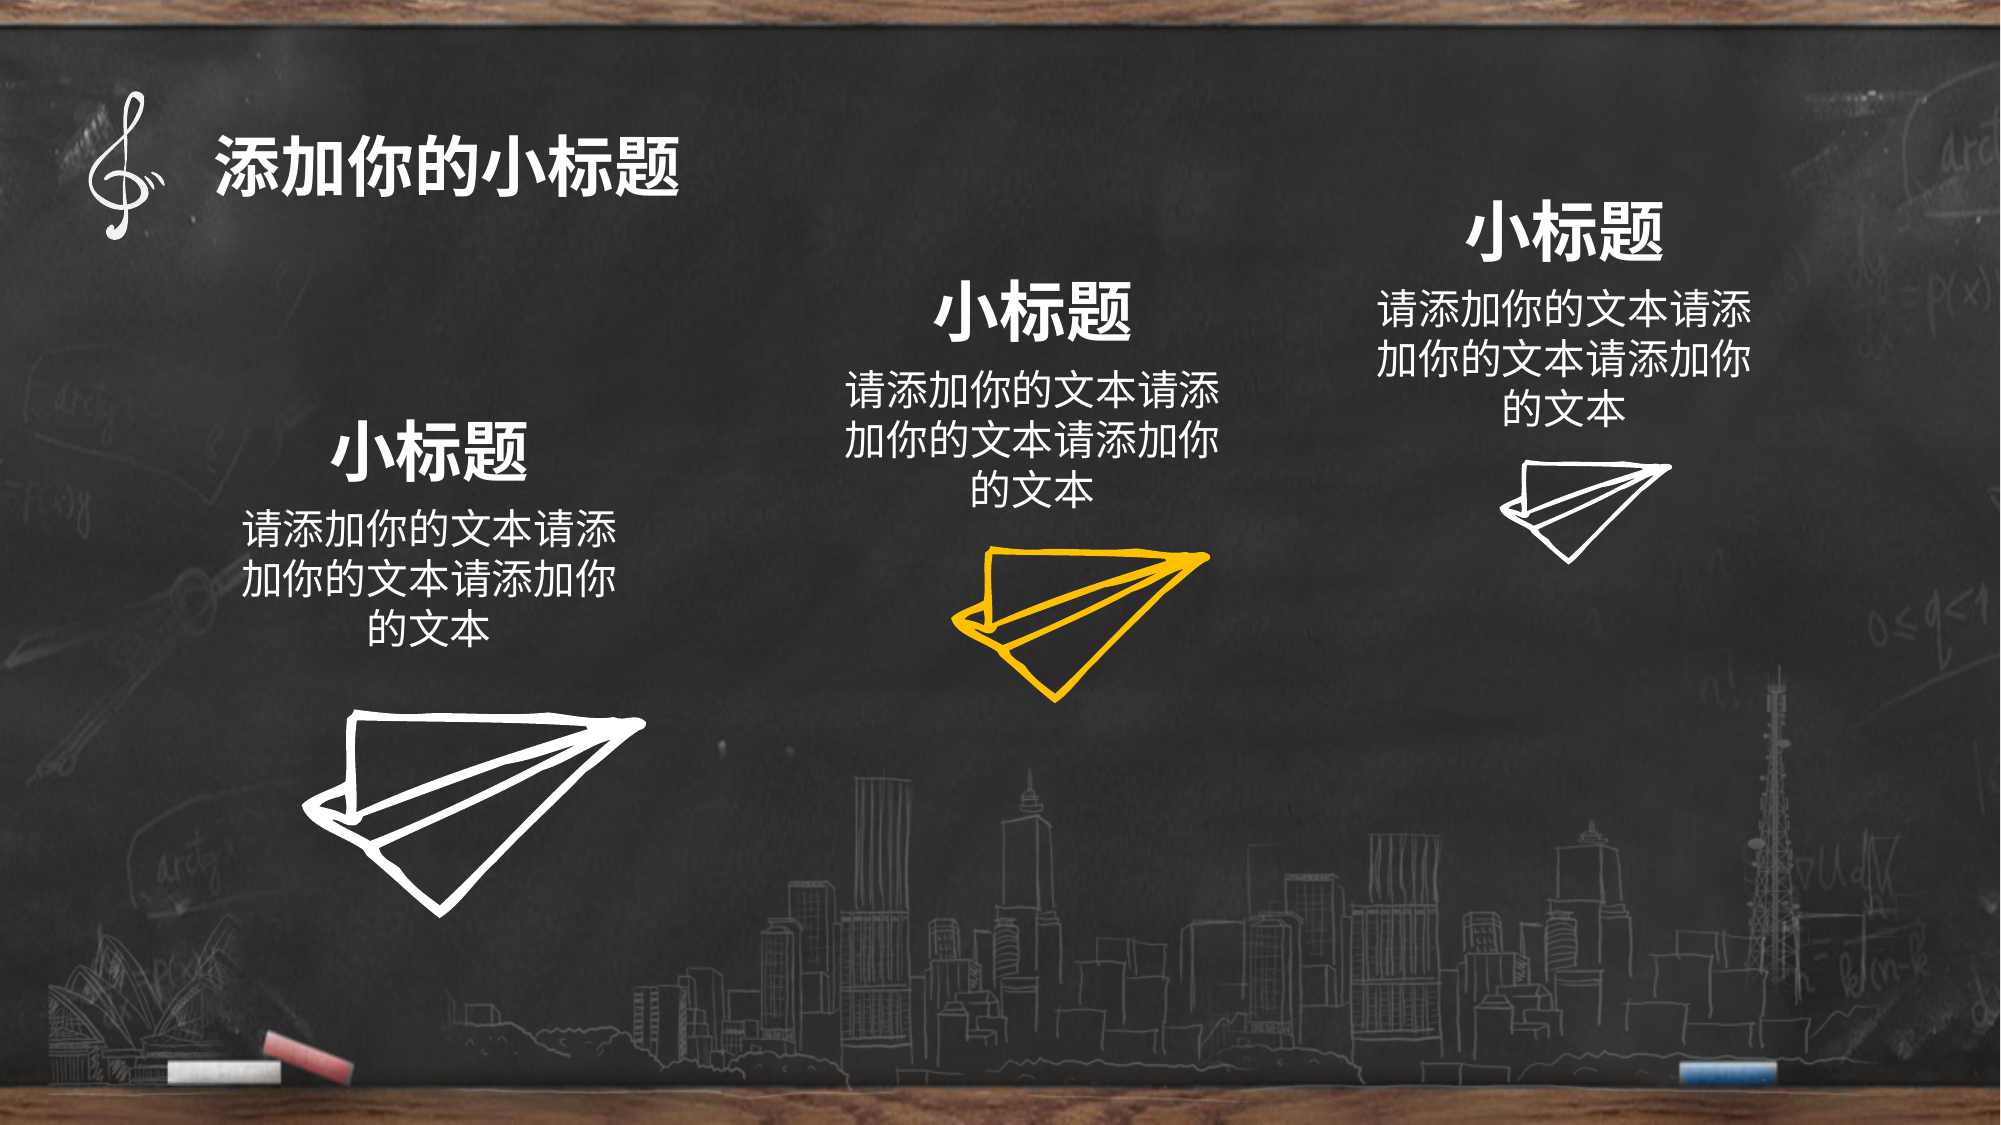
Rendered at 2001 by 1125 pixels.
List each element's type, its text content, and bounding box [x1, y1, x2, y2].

text_box 添加你的小标题 [214, 124, 682, 205]
picture [0, 0, 2001, 1125]
text_box 请添加你的文本请添加你的文本请添加你的文本 [1352, 275, 1776, 441]
text_box 小标题 [328, 409, 530, 468]
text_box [85, 90, 169, 242]
text_box [1521, 459, 1673, 468]
text_box 请添加你的文本请添加你的文本请添加你的文本 [820, 356, 1245, 468]
text_box 小标题 [932, 270, 1133, 351]
text_box 小标题 [1464, 189, 1665, 270]
